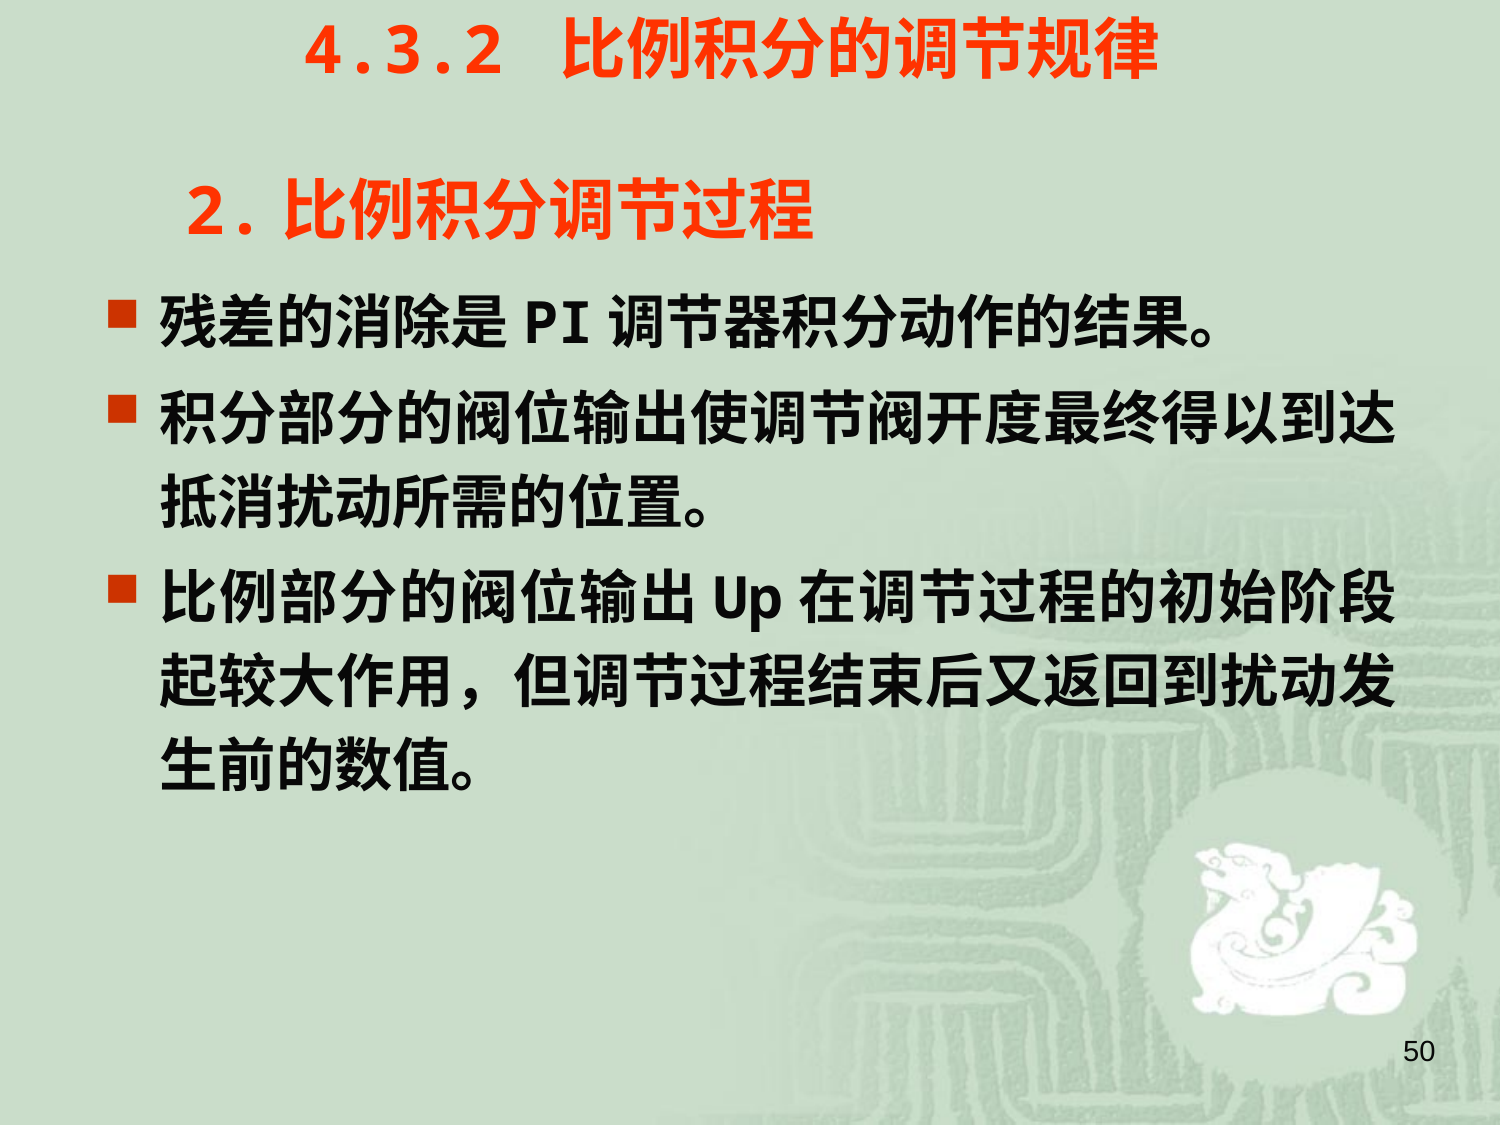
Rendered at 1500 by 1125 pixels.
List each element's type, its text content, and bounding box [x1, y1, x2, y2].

slide_number 50 [1074, 1024, 1451, 1103]
text_box 4.3.2 比例积分的调节规律 [242, 0, 1223, 95]
picture [0, 0, 1500, 1125]
list 残差的消除是PI调节器积分动作的结果。 积分部分的阀位输出使调节阀开度最终得以到达抵消扰动所需的位置。 比例部分的阀位输出Up在调节过程的初始阶段起较大作用，但调节过程结束后又返回到扰动发生前的数值。 [88, 263, 1412, 871]
text_box 2.比例积分调节过程 [171, 160, 845, 256]
